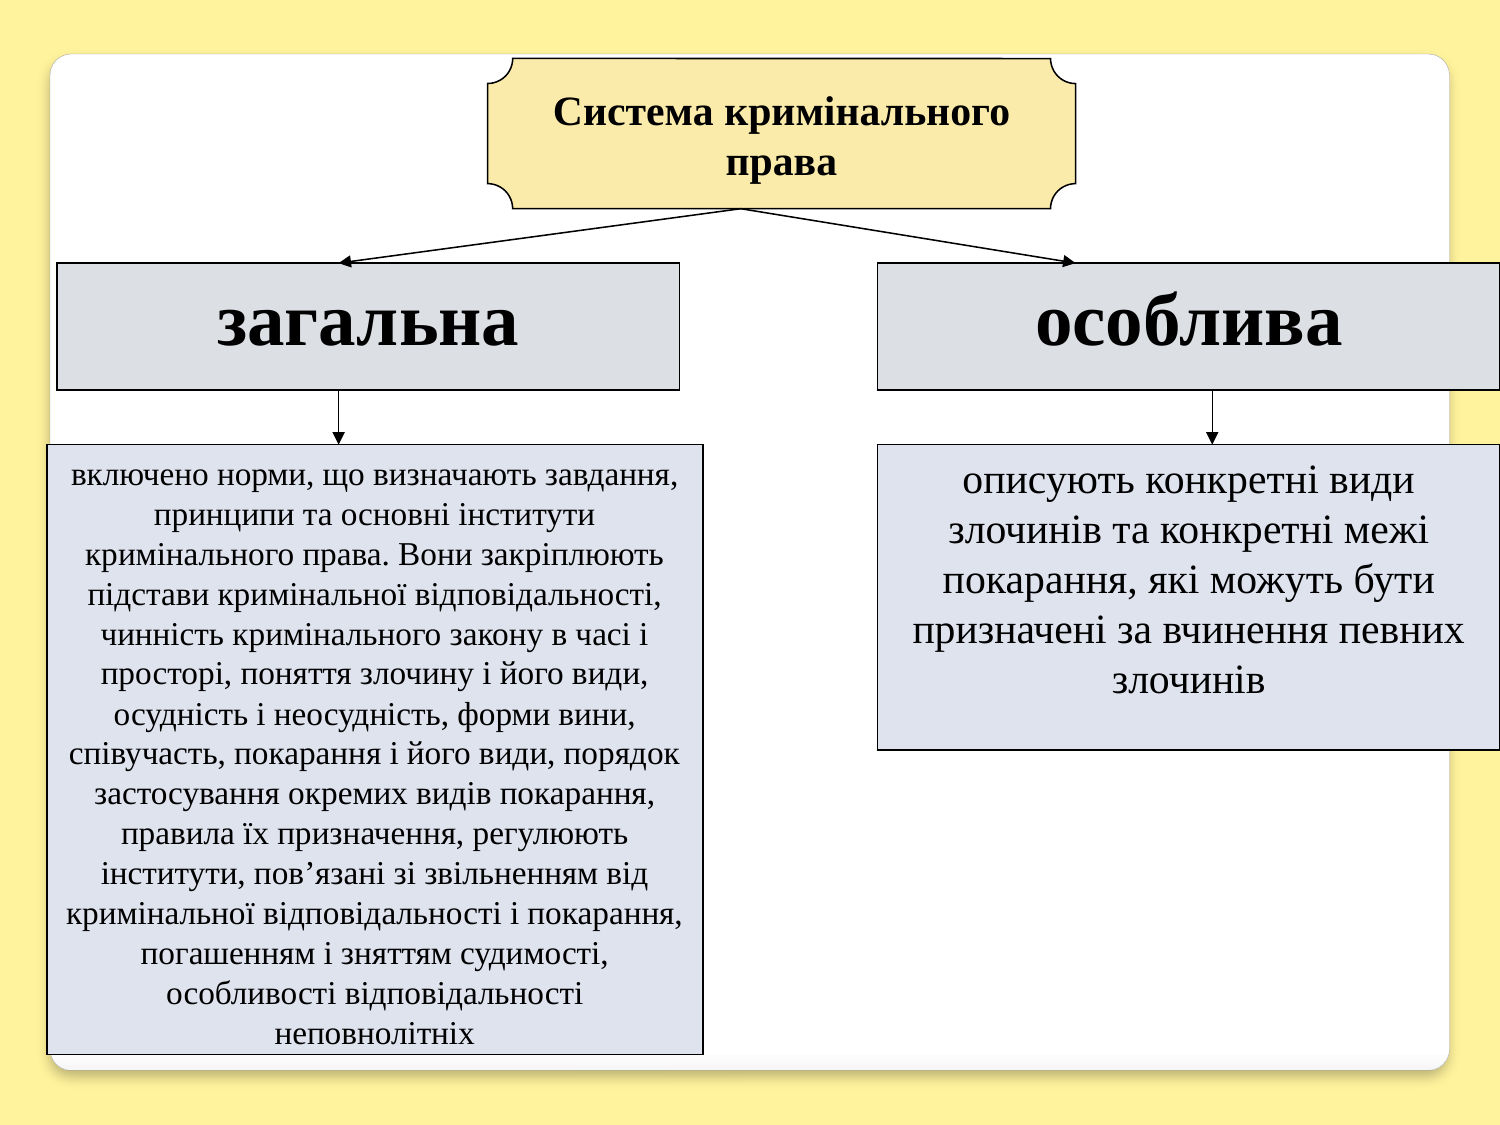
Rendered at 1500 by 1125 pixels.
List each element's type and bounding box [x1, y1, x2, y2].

text_box [46, 58, 1500, 1055]
